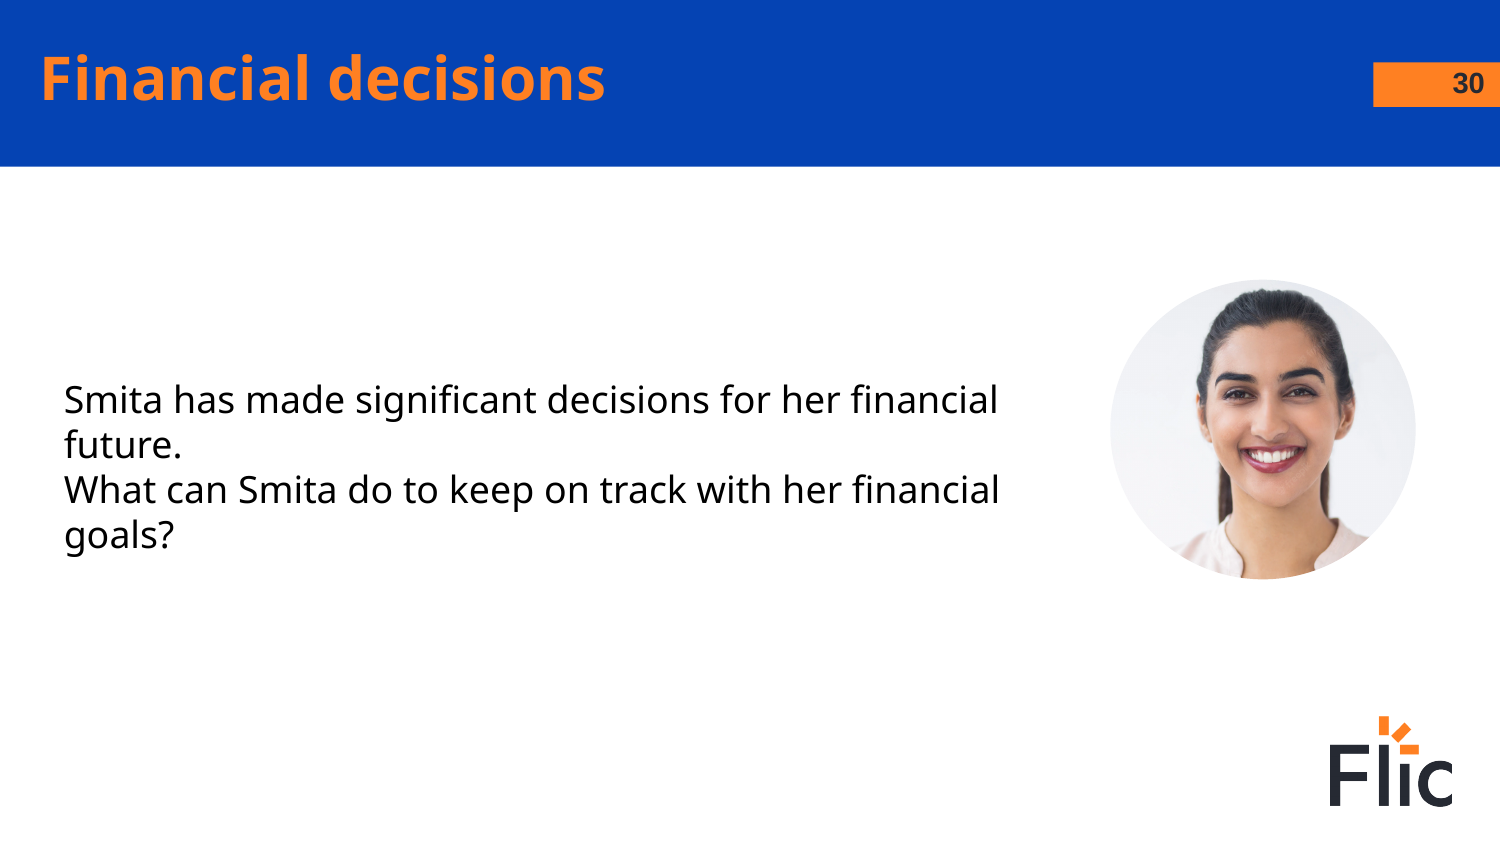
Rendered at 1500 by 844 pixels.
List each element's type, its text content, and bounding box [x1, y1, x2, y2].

slide_number ‹#› [1410, 49, 1500, 115]
picture [1330, 716, 1452, 807]
text_box Smita has made significant decisions for her financial future. What can Smita do to keep on track with her financial goals? [48, 361, 1104, 572]
picture [1110, 279, 1416, 580]
text_box Financial decisions [24, 24, 1142, 128]
